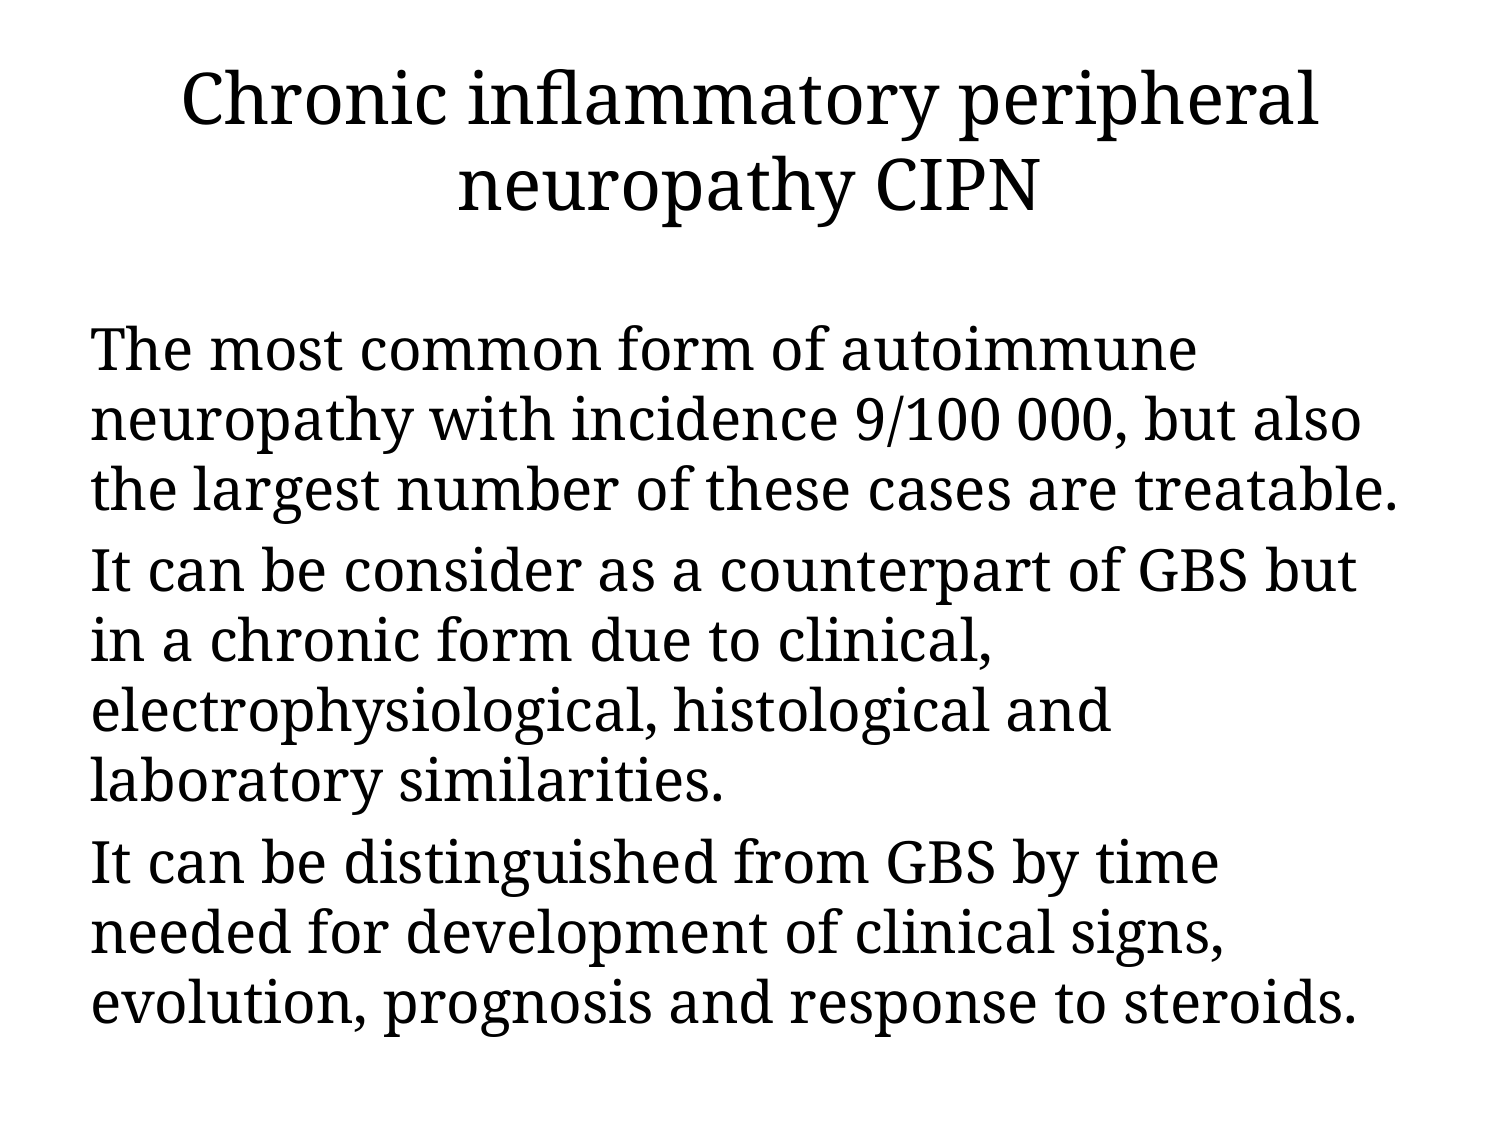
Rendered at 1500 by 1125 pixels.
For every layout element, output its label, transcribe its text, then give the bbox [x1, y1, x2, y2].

list The most common form of autoimmune neuropathy with incidence 9/100 000, but also the largest number of these cases are treatable. It can be consider as a counterpart of GBS but in a chronic form due to clinical, electrophysiological, histological and laboratory similarities. It can be distinguished from GBS by time needed for development of clinical signs, evolution, prognosis and response to steroids. [75, 304, 1425, 1047]
title Chronic inflammatory peripheral neuropathy CIPN [75, 45, 1425, 233]
